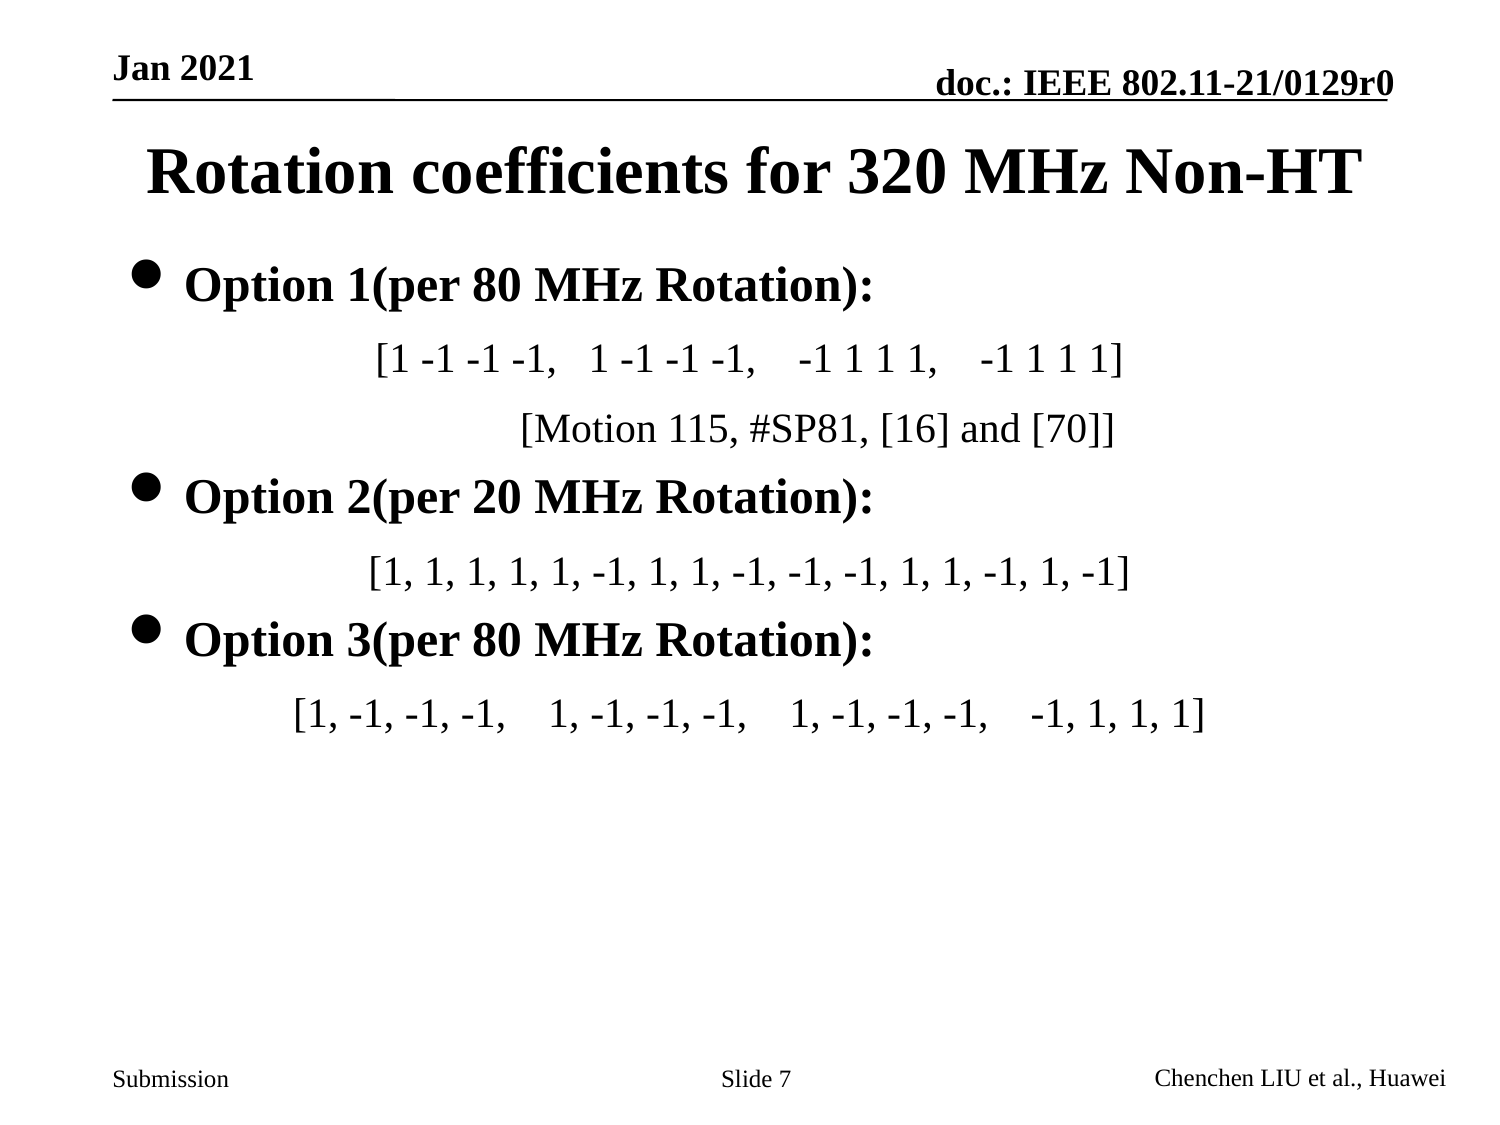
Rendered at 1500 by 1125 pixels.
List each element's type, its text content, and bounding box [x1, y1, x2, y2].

slide_number Slide 7 [712, 1061, 800, 1123]
list Option 1(per 80 MHz Rotation): [1 -1 -1 -1, 1 -1 -1 -1, -1 1 1 1, -1 1 1 1] [Motion 115, #SP81, [16] and [70]] Option 2(per 20 MHz Rotation): [1, 1, 1, 1, 1, -1, 1, 1, -1, -1, -1, 1, 1, -1, 1, -1] Option 3(per 80 MHz Rotation): [1, -1, -1, -1, 1, -1, -1, -1, 1, -1, -1, -1, -1, 1, 1, 1] [112, 243, 1388, 1000]
title Rotation coefficients for 320 MHz Non-HT [117, 79, 1393, 255]
